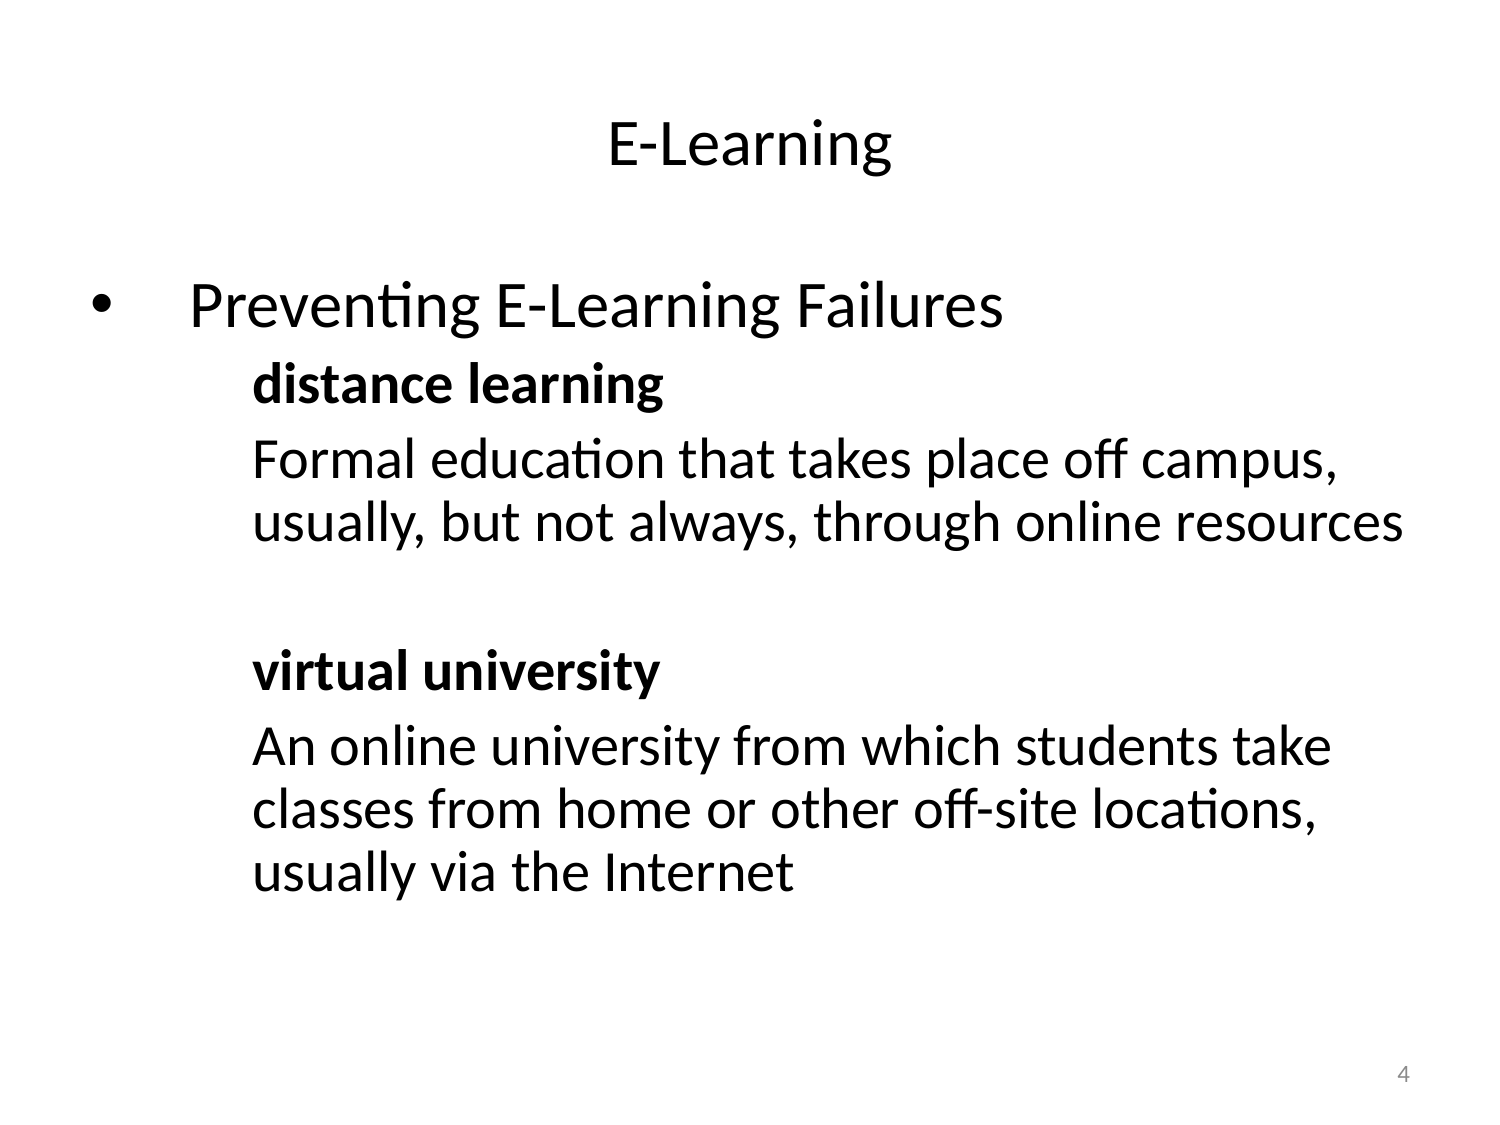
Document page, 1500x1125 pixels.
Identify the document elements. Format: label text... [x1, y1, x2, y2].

list Preventing E-Learning Failures distance learning Formal education that takes place off campus, usually, but not always, through online resources virtual university An online university from which students take classes from home or other off-site locations, usually via the Internet [75, 262, 1425, 1005]
title E-Learning [75, 45, 1425, 233]
slide_number 4 [1074, 1042, 1425, 1103]
